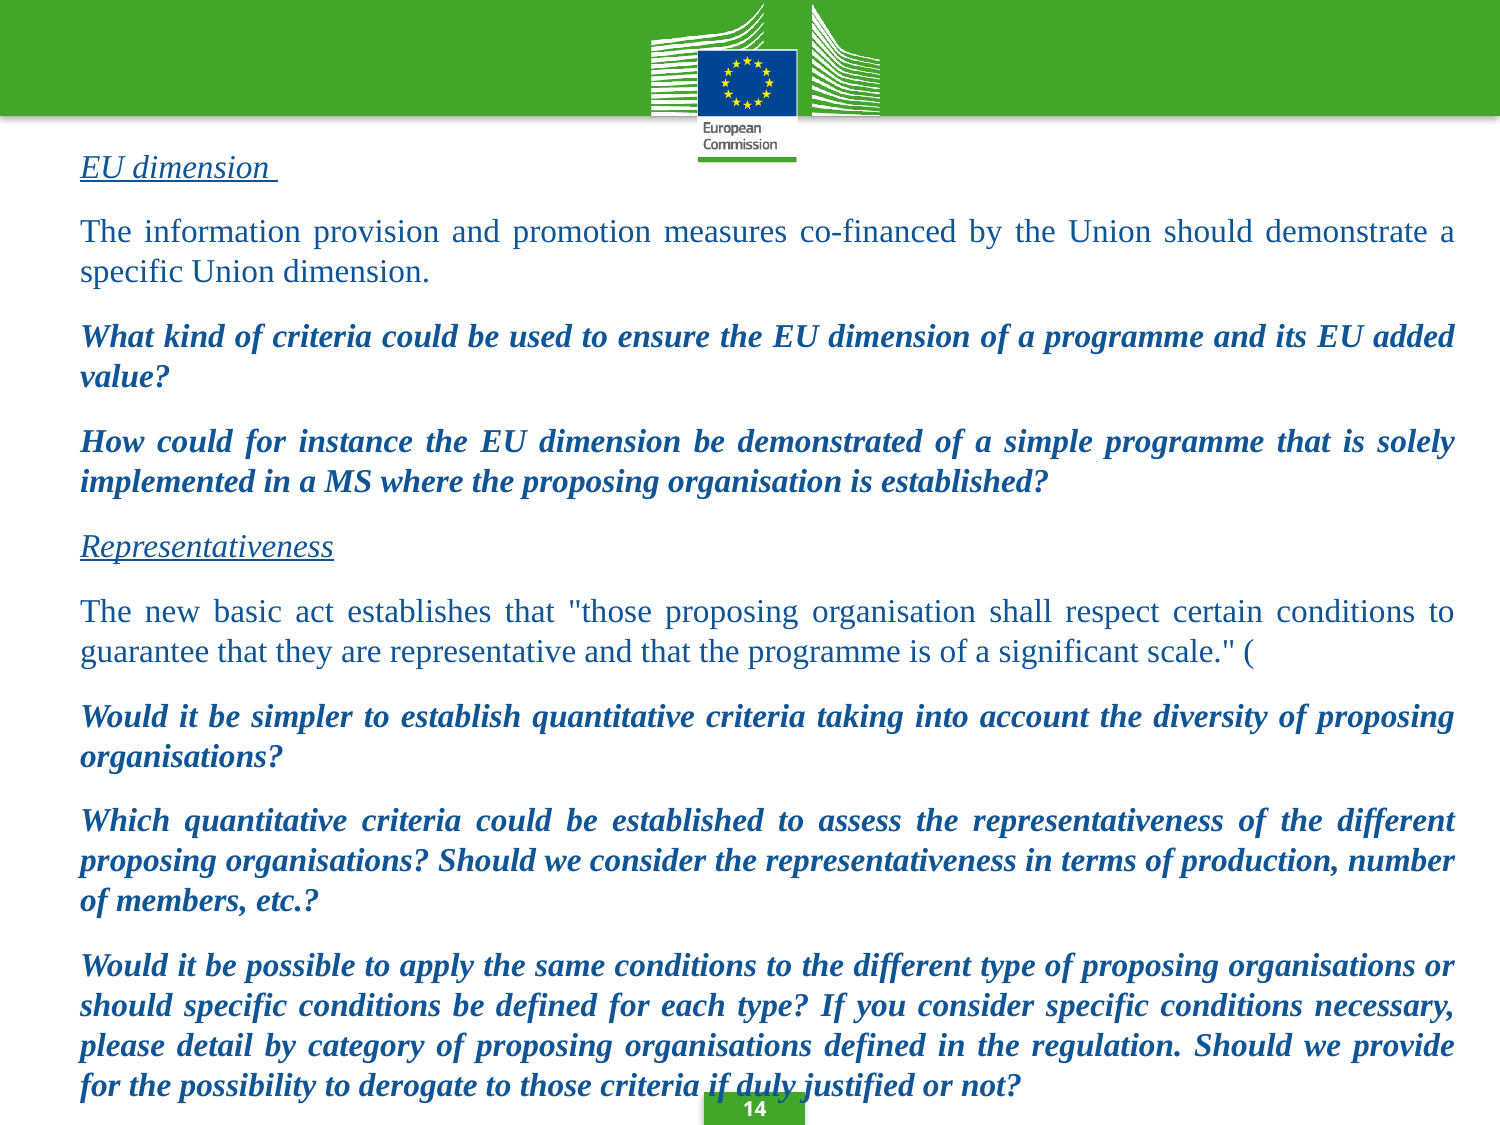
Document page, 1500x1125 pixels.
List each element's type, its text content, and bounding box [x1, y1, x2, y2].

slide_number 14 [703, 1088, 807, 1125]
picture [614, 3, 880, 137]
list EU dimension The information provision and promotion measures co-financed by the Union should demonstrate a specific Union dimension. What kind of criteria could be used to ensure the EU dimension of a programme and its EU added value? How could for instance the EU dimension be demonstrated of a simple programme that is solely implemented in a MS where the proposing organisation is established? Representativeness The new basic act establishes that "those proposing organisation shall respect certain conditions to guarantee that they are representative and that the programme is of a significant scale." ( Would it be simpler to establish quantitative criteria taking into account the diversity of proposing organisations? Which quantitative criteria could be established to assess the representativeness of the different proposing organisations? Should we consider the representativeness in terms of production, number of members, etc.? Would it be possible to apply the same conditions to the different type of proposing organisations or should specific conditions be defined for each type? If you consider specific conditions necessary, please detail by category of proposing organisations defined in the regulation. Should we provide for the possibility to derogate to those criteria if duly justified or not? [64, 137, 1473, 929]
